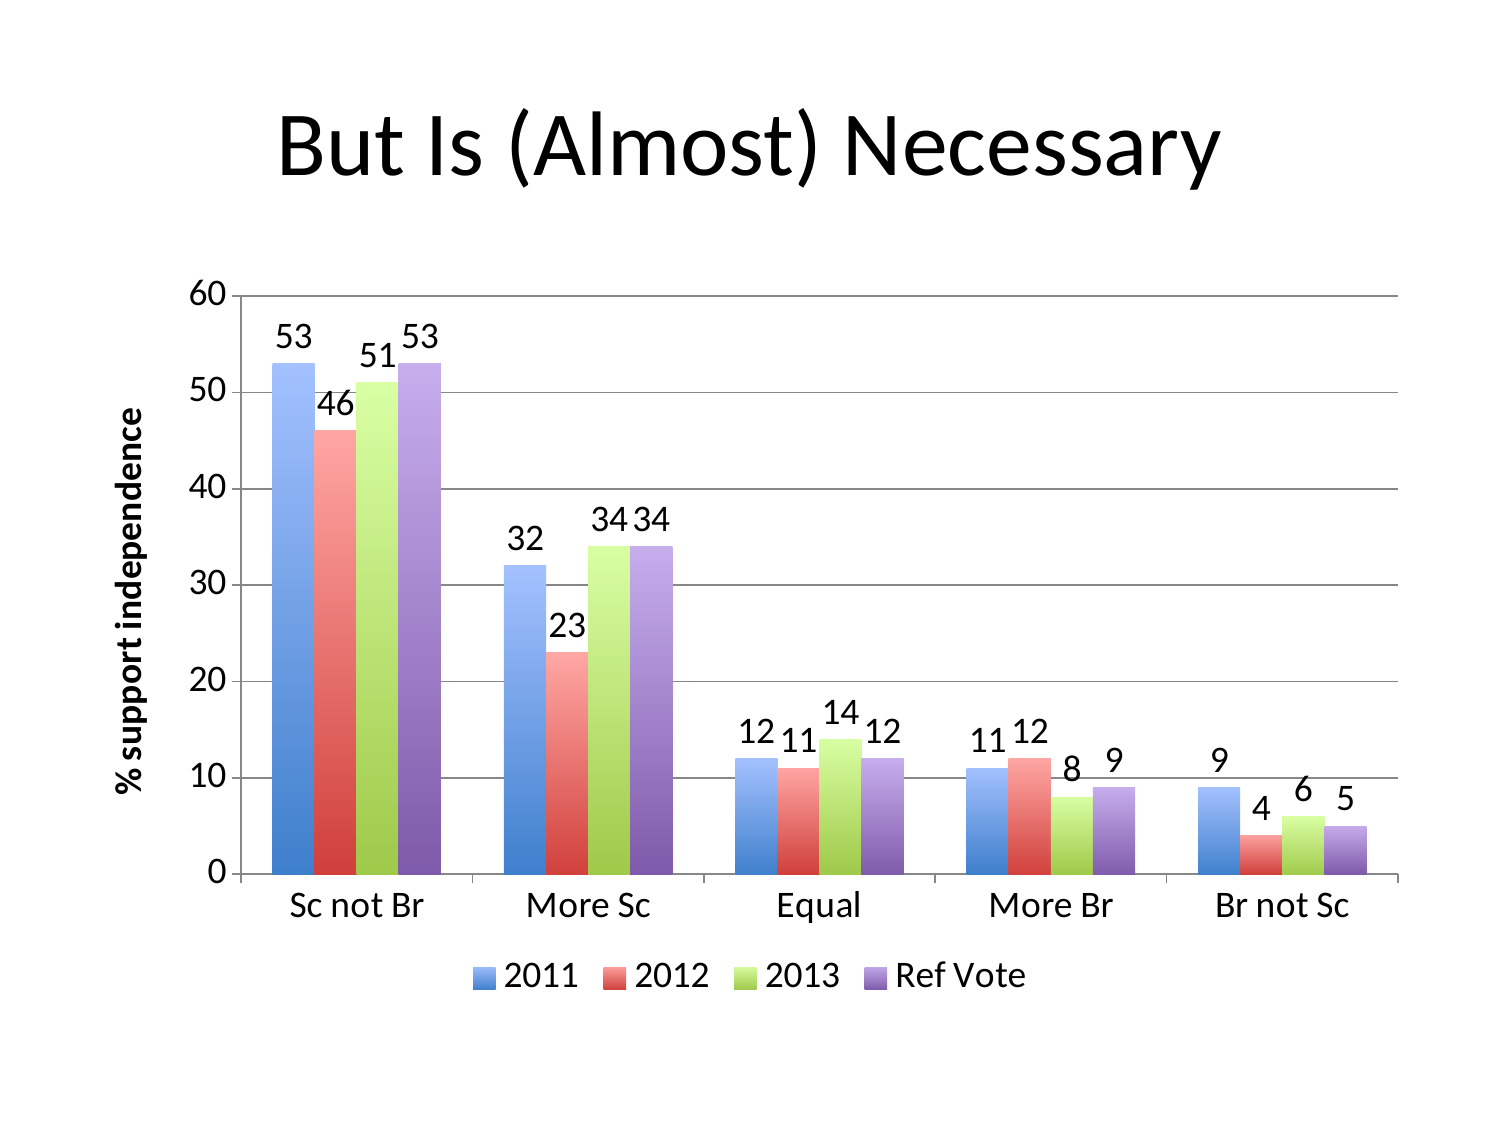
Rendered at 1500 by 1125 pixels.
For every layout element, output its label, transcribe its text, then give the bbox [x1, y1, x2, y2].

chart [74, 262, 1426, 1006]
title But Is (Almost) Necessary [75, 45, 1425, 233]
